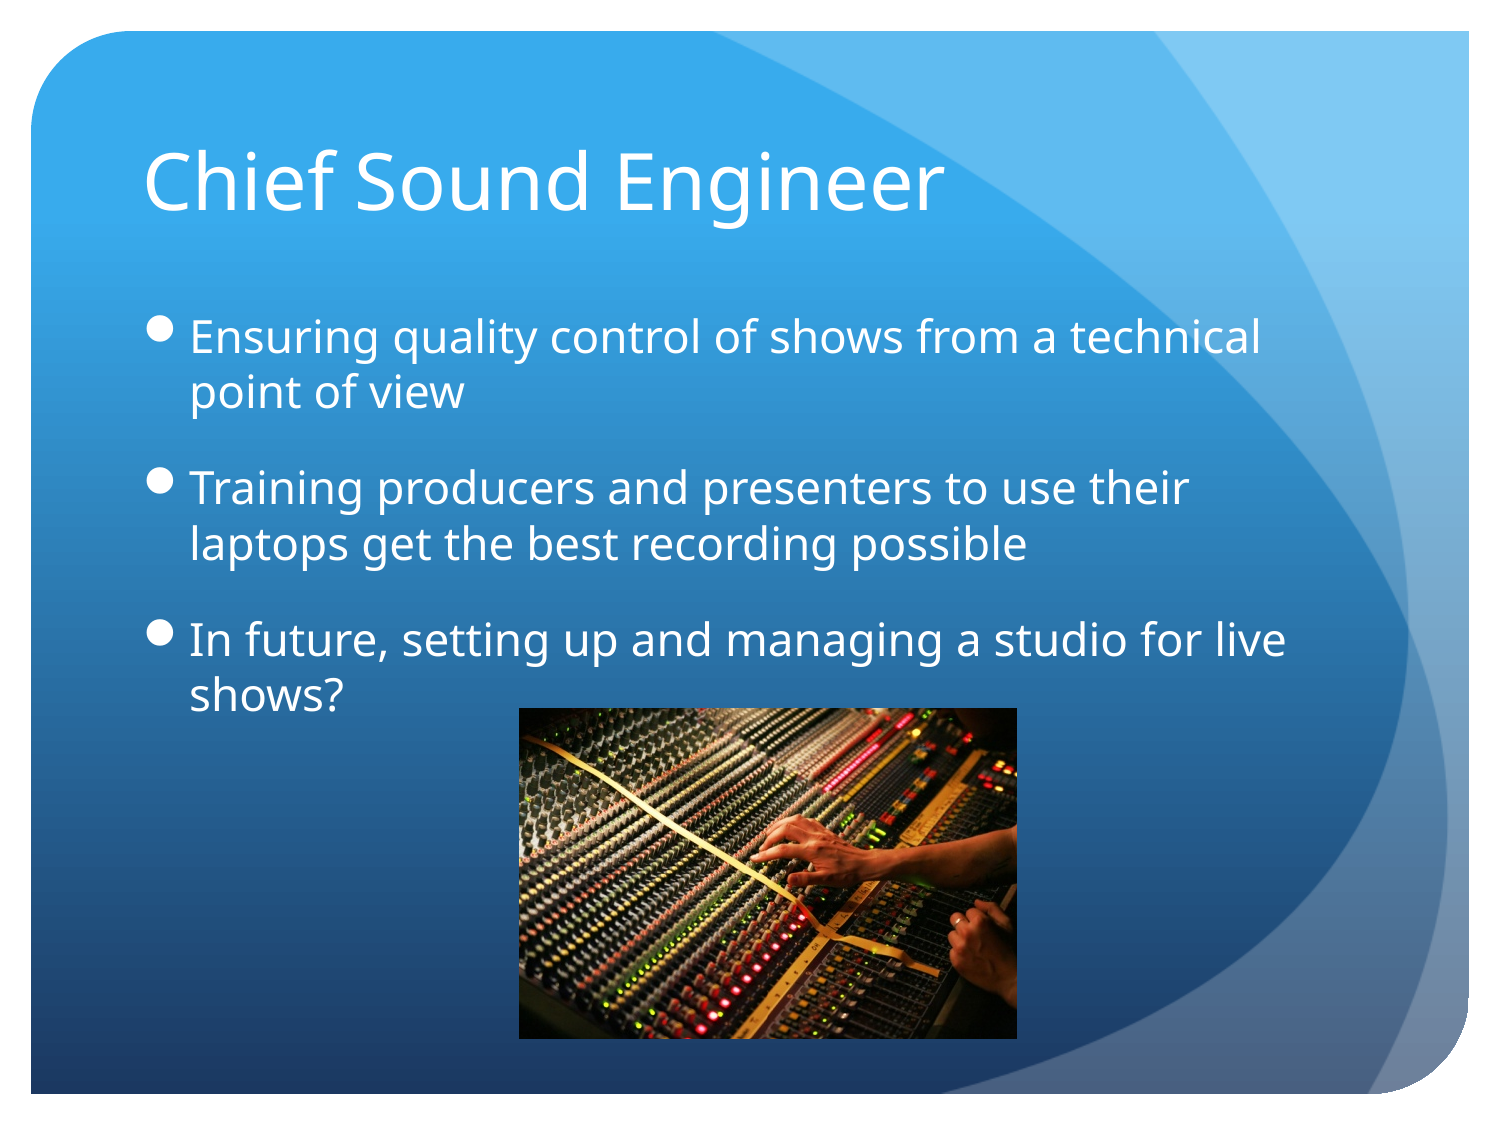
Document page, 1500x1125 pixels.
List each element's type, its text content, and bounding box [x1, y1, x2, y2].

title Chief Sound Engineer [127, 62, 1372, 234]
picture [24, 30, 1473, 1094]
list Ensuring quality control of shows from a technical point of view Training producers and presenters to use their laptops get the best recording possible In future, setting up and managing a studio for live shows? [127, 299, 1372, 991]
